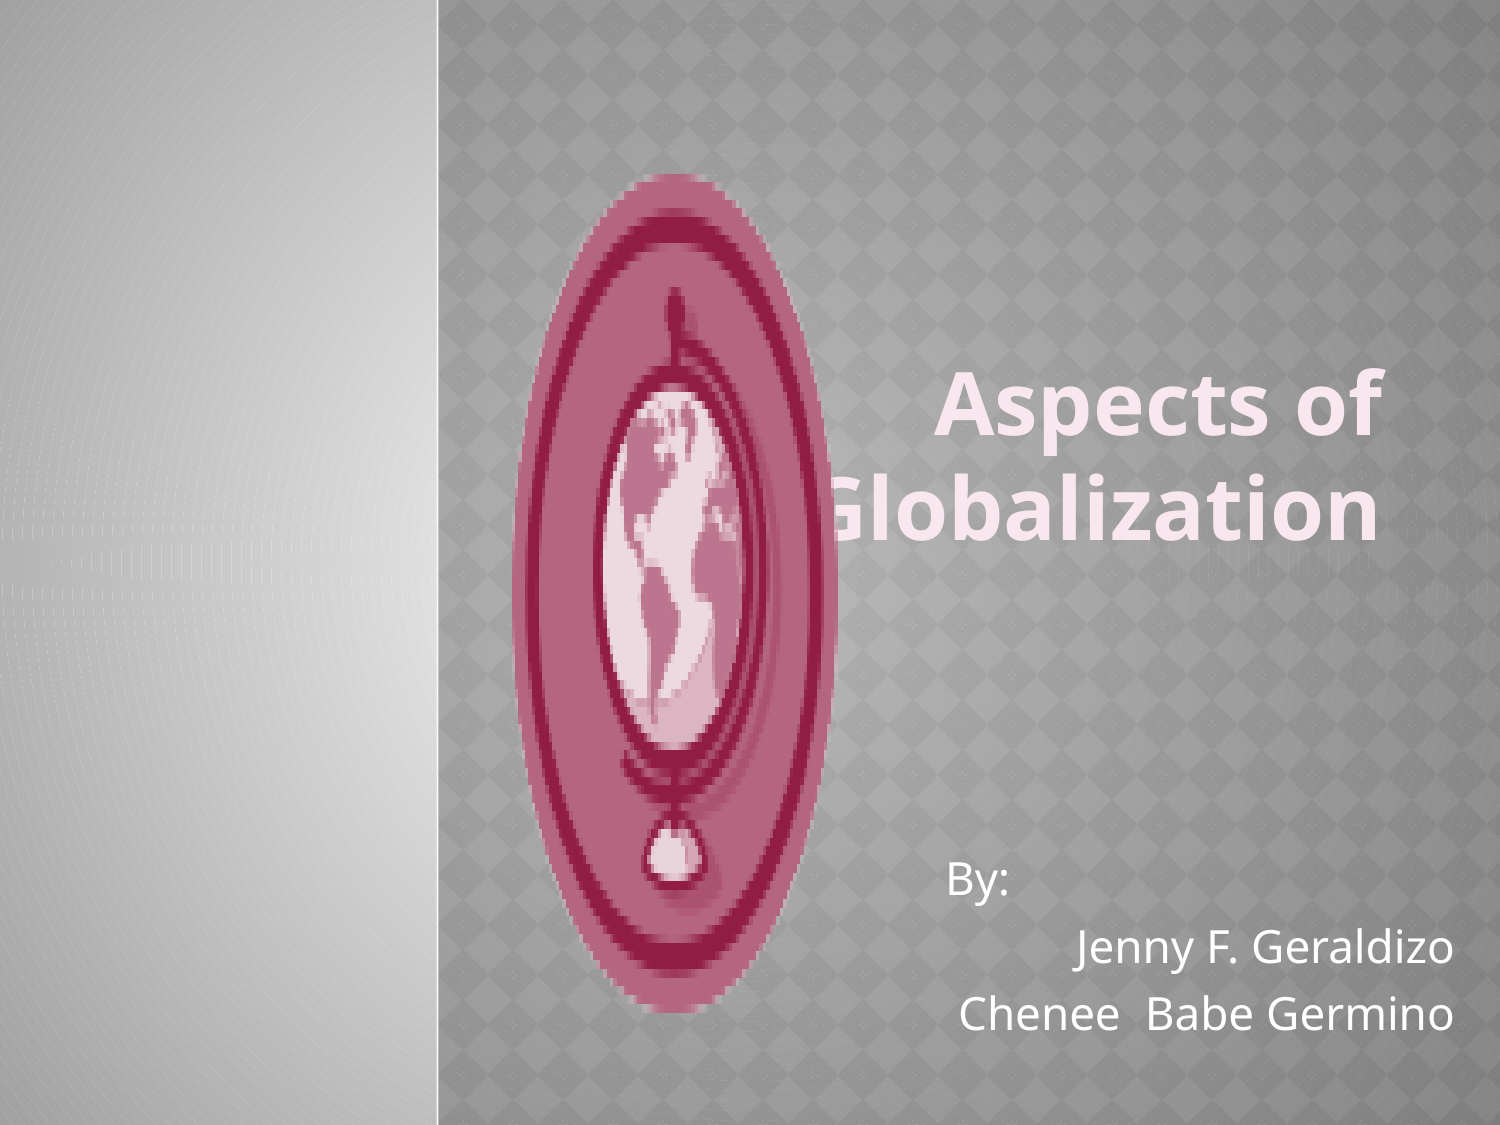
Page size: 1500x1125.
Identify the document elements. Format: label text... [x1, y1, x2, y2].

subtitle By: Jenny F. Geraldizo Chenee Babe Germino [624, 849, 1463, 1063]
picture [512, 174, 838, 1013]
title Aspects of Globalization [552, 87, 1390, 558]
